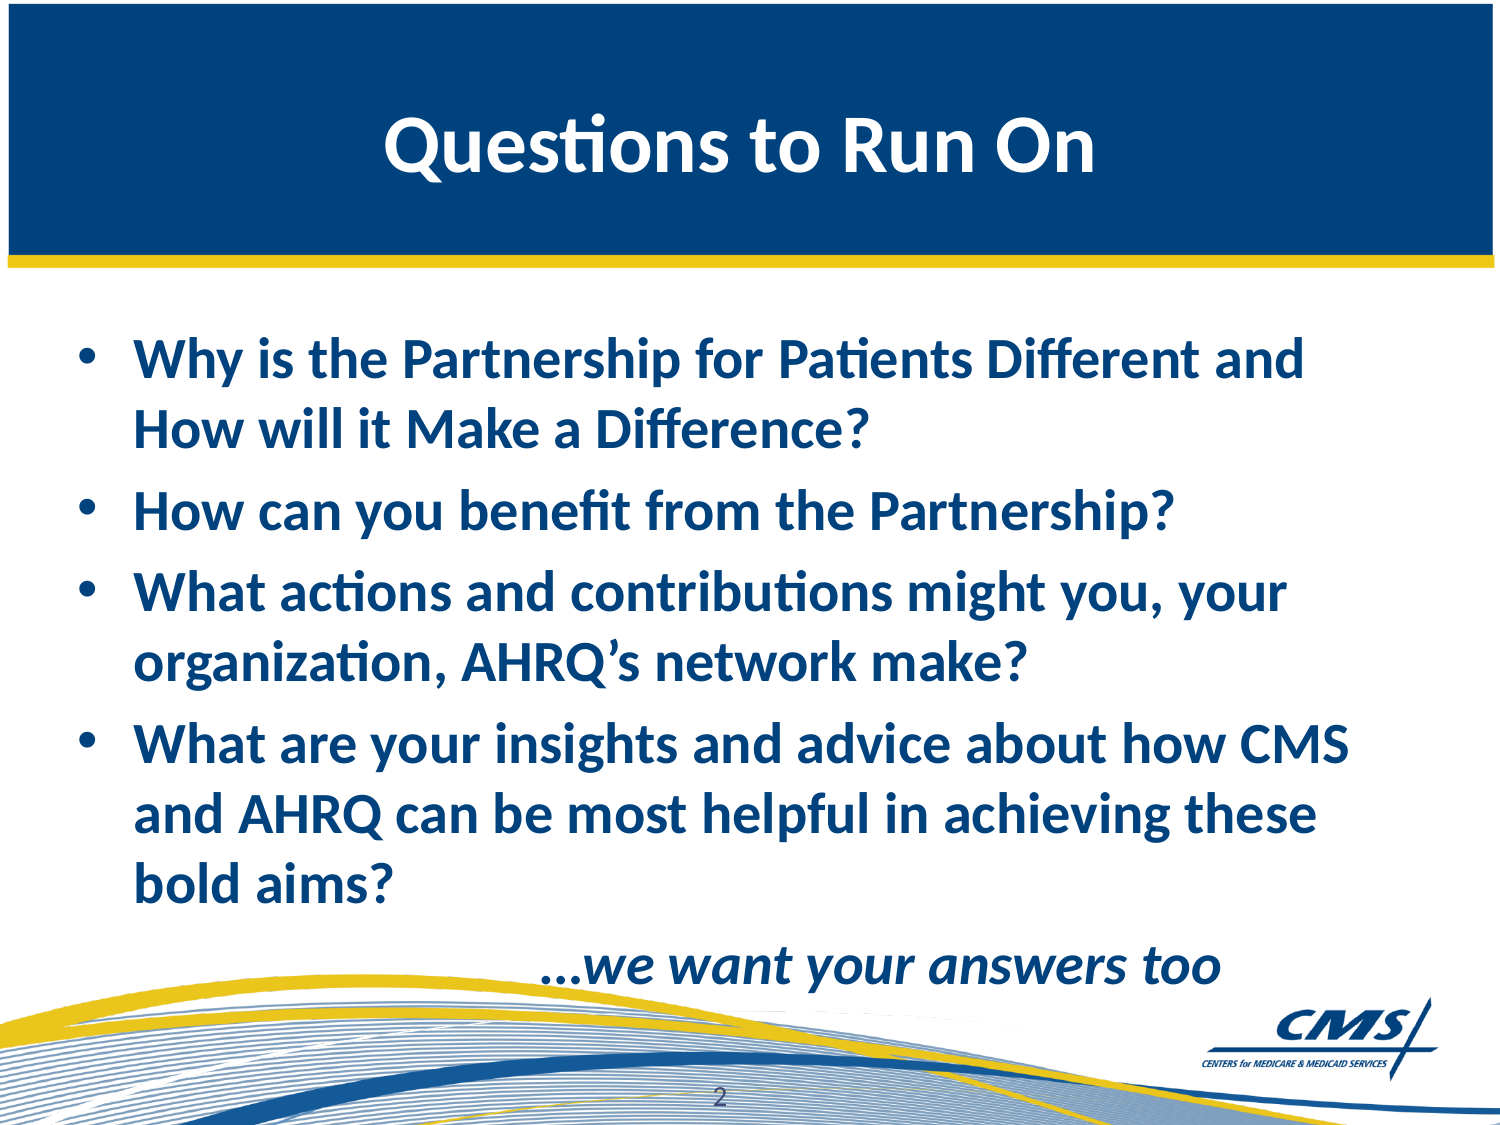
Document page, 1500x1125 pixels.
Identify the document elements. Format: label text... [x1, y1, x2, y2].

picture [0, 0, 1500, 1125]
title Questions to Run On [74, 44, 1426, 233]
list Why is the Partnership for Patients Different and How will it Make a Difference? How can you benefit from the Partnership? What actions and contributions might you, your organization, AHRQ’s network make? What are your insights and advice about how CMS and AHRQ can be most helpful in achieving these bold aims? …we want your answers too [62, 312, 1413, 653]
slide_number 2 [392, 1065, 743, 1125]
